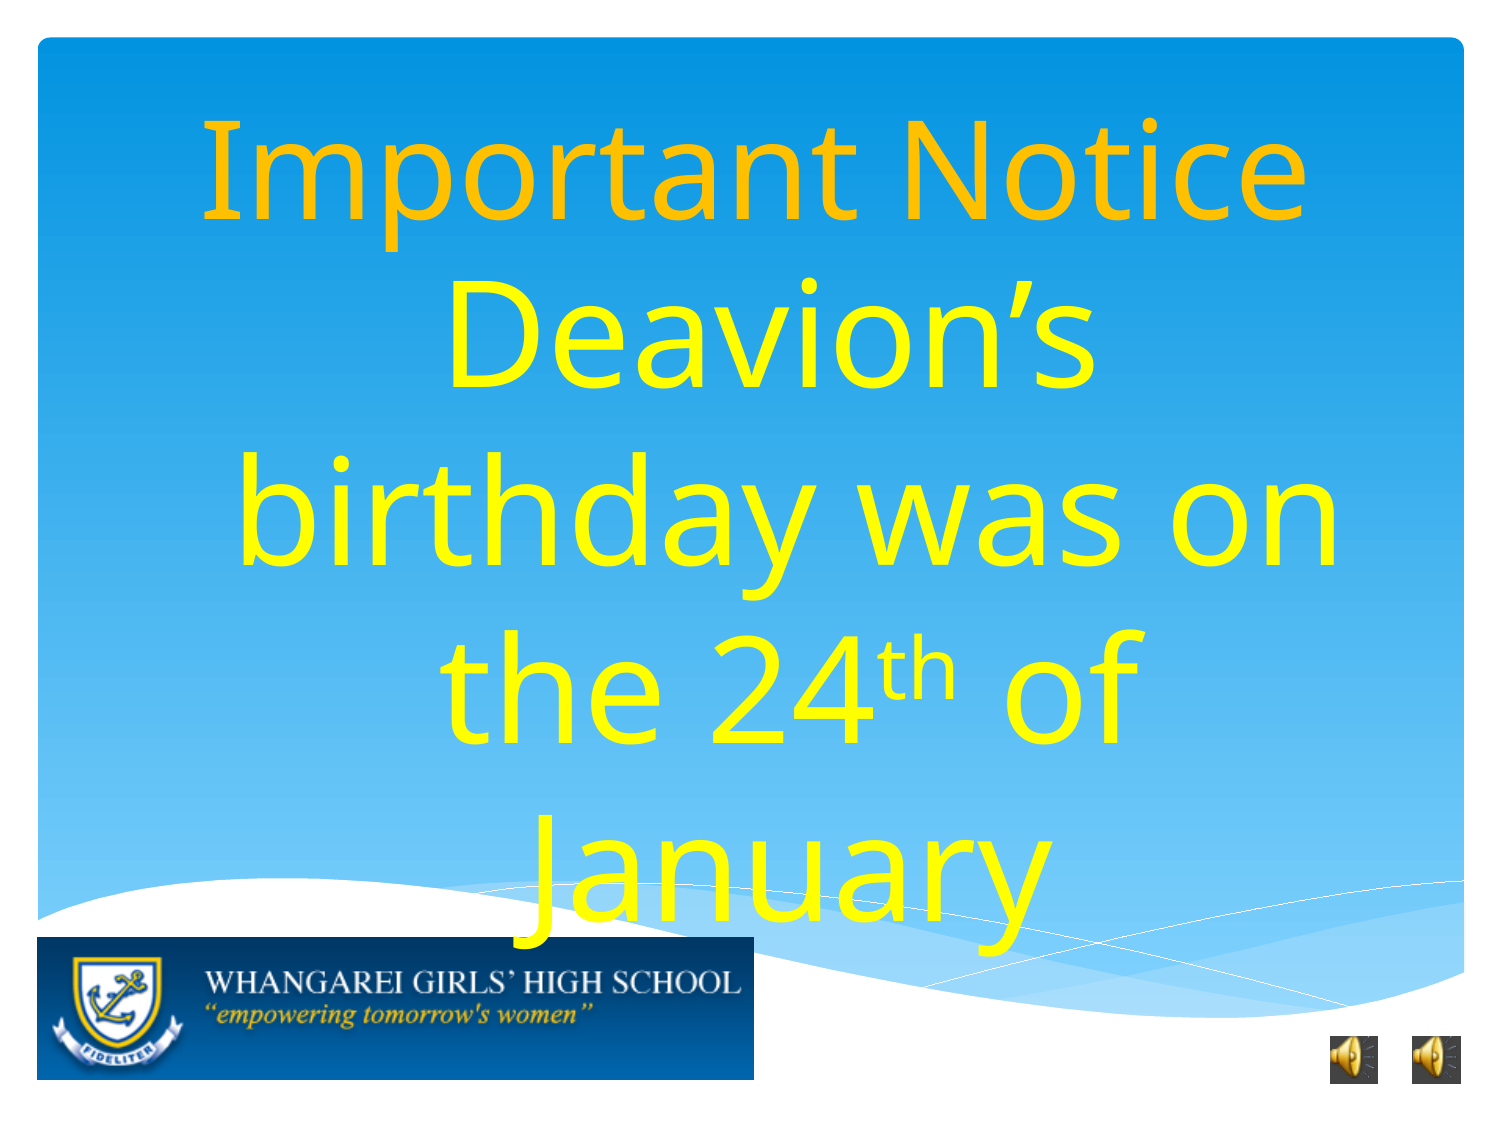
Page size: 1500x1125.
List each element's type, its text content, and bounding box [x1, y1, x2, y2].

picture [1328, 1034, 1380, 1086]
picture [1411, 1034, 1462, 1086]
text_box Deavion’s birthday was on the 24th of January [149, 231, 1391, 963]
text_box Important Notice [149, 37, 1362, 255]
picture [37, 937, 754, 1080]
